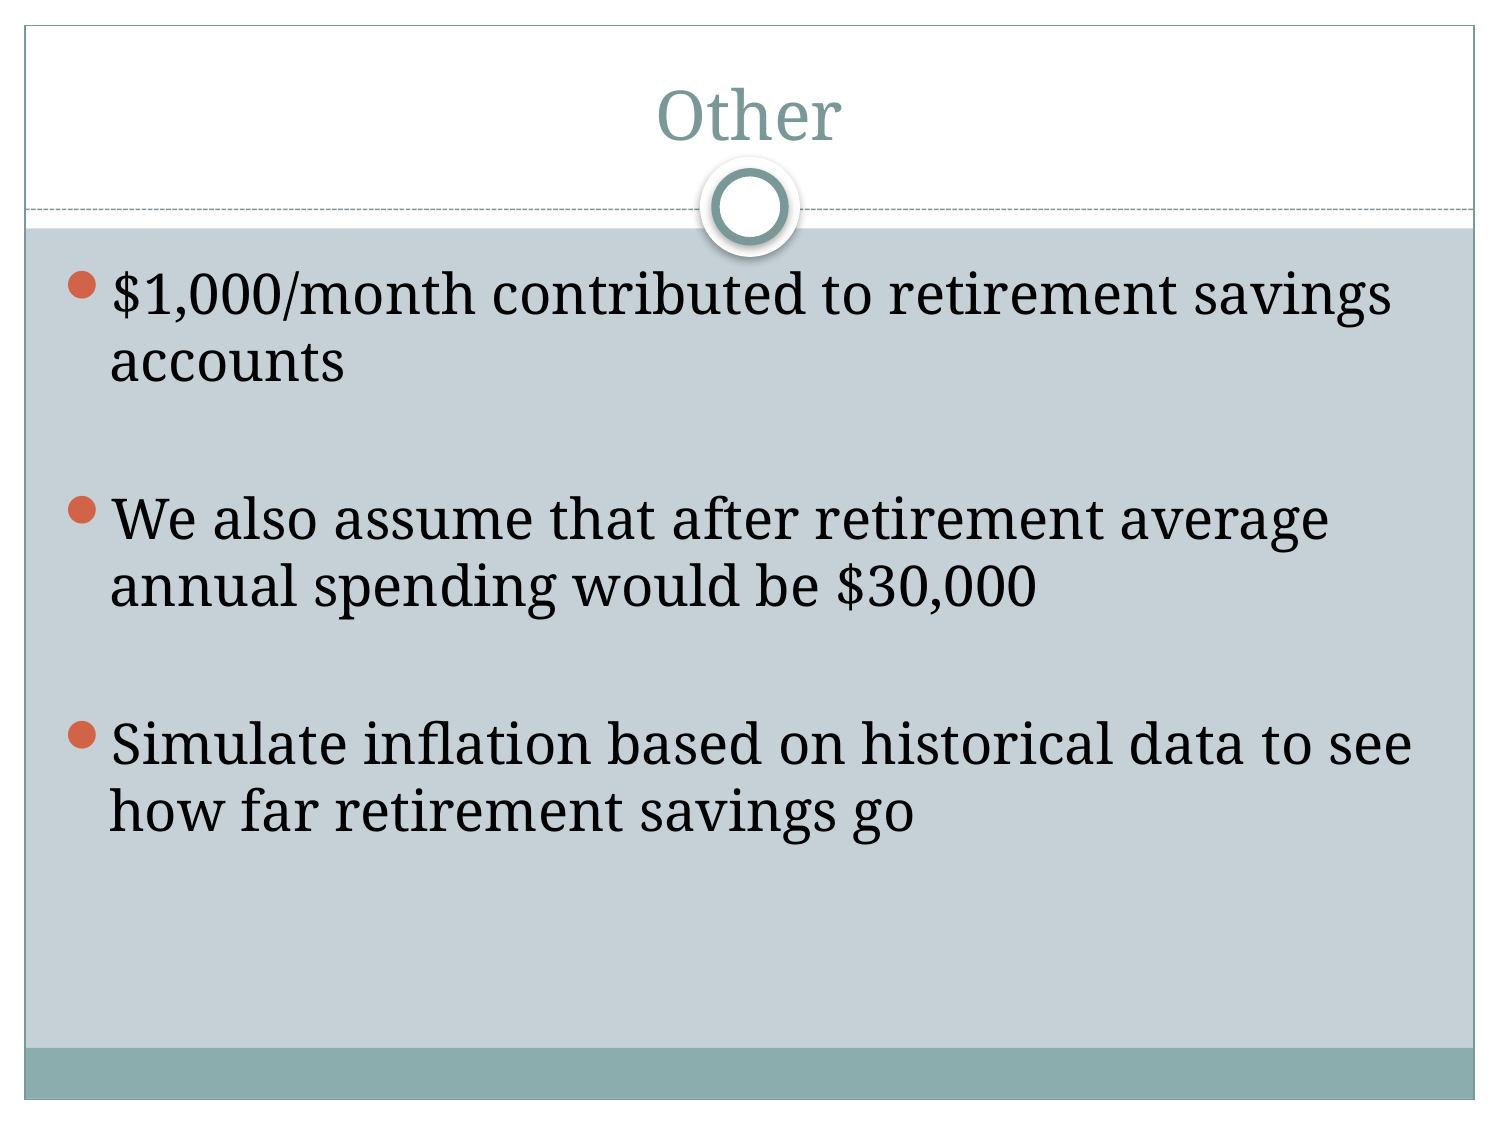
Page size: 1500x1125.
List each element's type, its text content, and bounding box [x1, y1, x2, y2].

title Other [49, 37, 1450, 162]
list $1,000/month contributed to retirement savings accounts We also assume that after retirement average annual spending would be $30,000 Simulate inflation based on historical data to see how far retirement savings go [49, 250, 1445, 1001]
